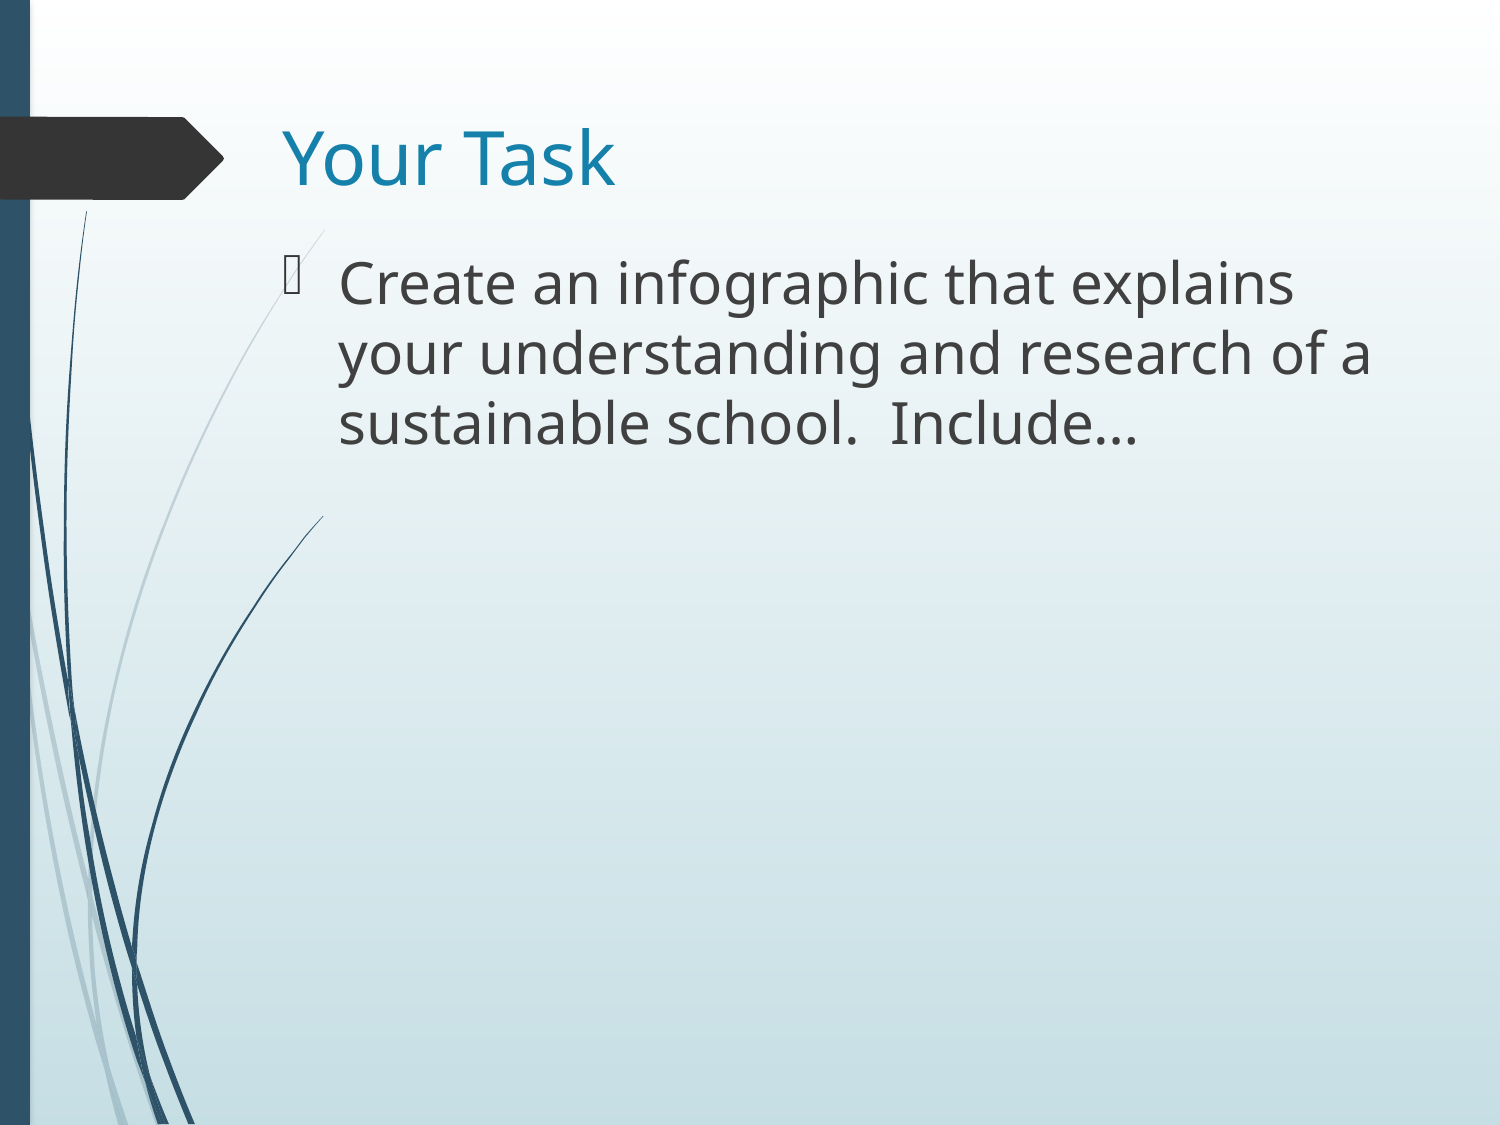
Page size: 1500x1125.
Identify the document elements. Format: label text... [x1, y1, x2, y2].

list Create an infographic that explains your understanding and research of a sustainable school. Include… [267, 238, 1400, 970]
title Your Task [267, 102, 1400, 238]
